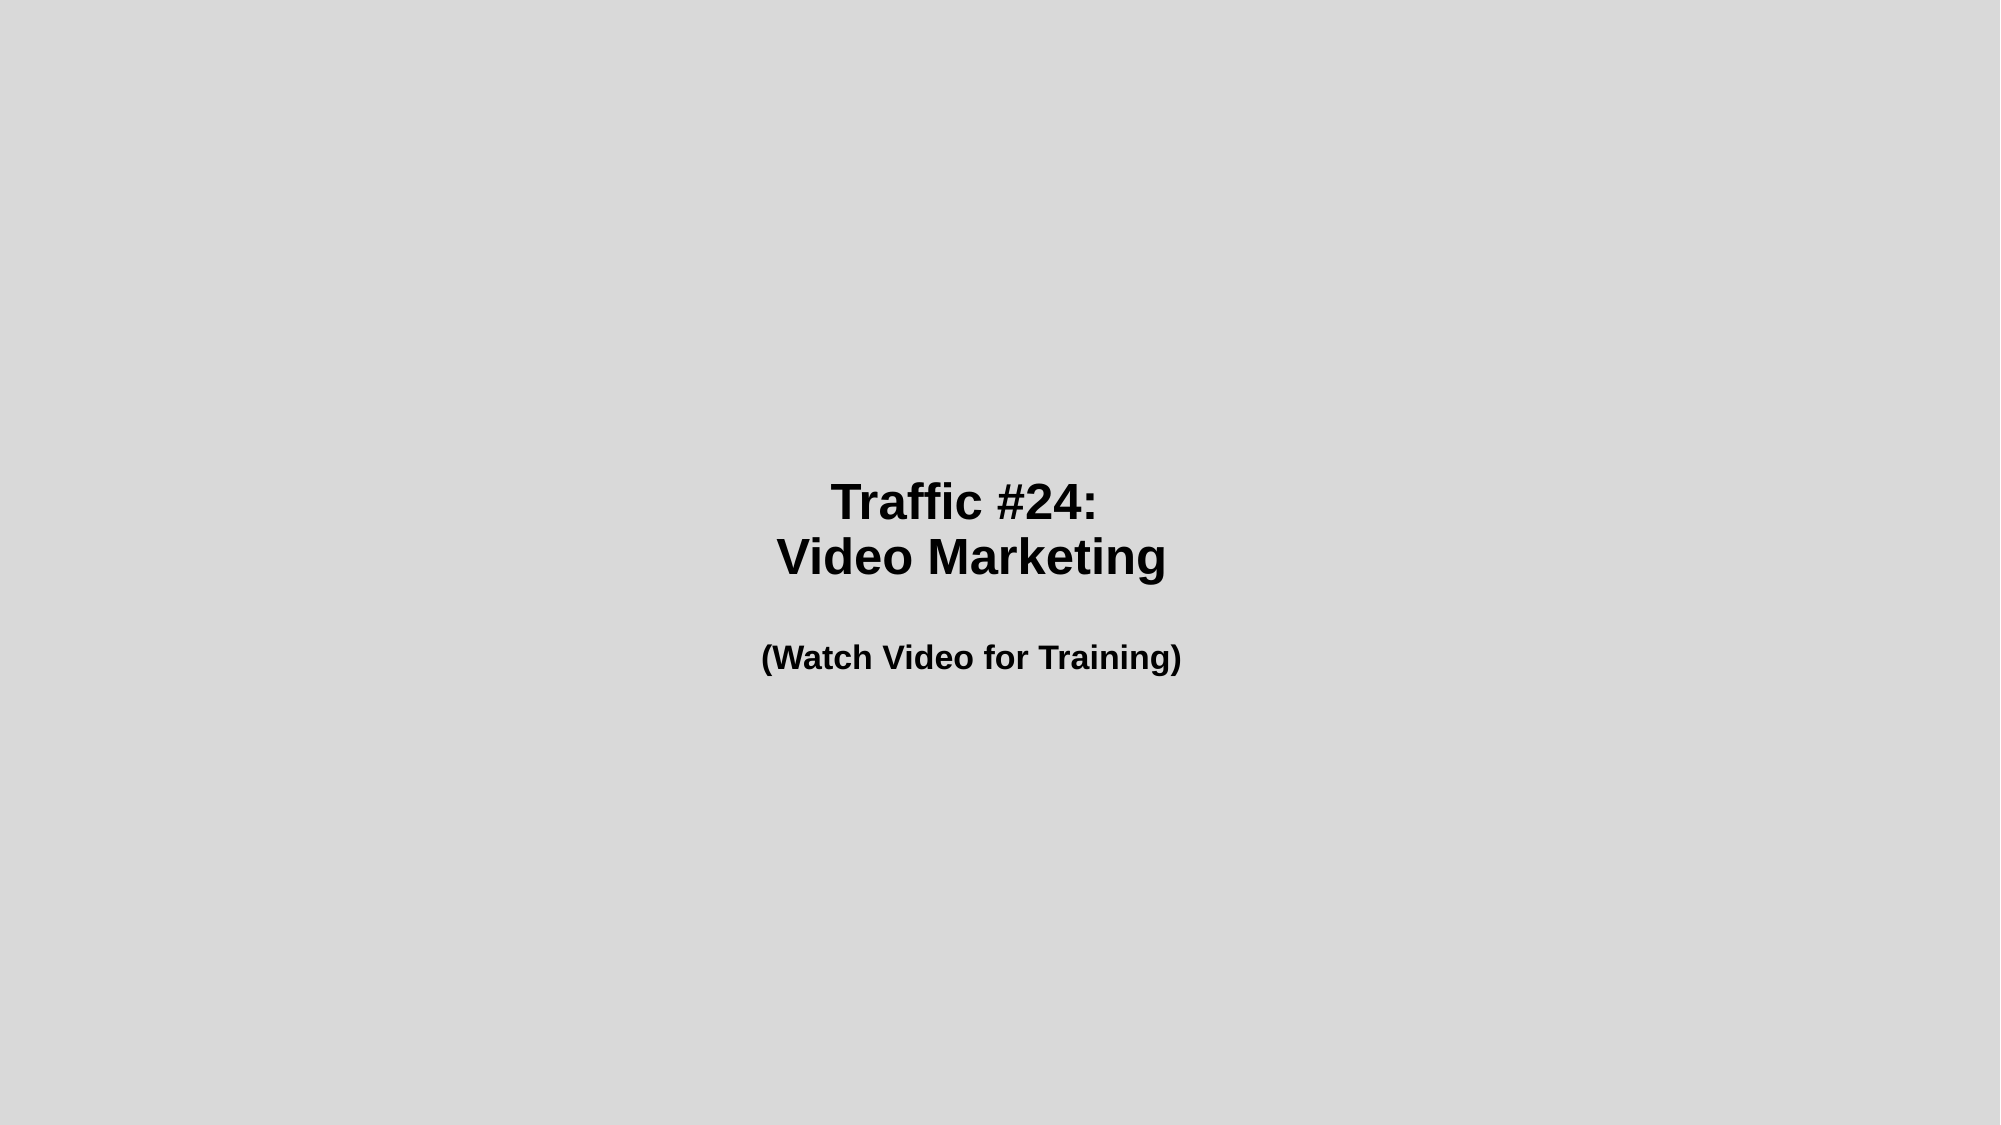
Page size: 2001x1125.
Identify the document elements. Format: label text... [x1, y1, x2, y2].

title Traffic #24: Video Marketing (Watch Video for Training) [110, 467, 1833, 686]
